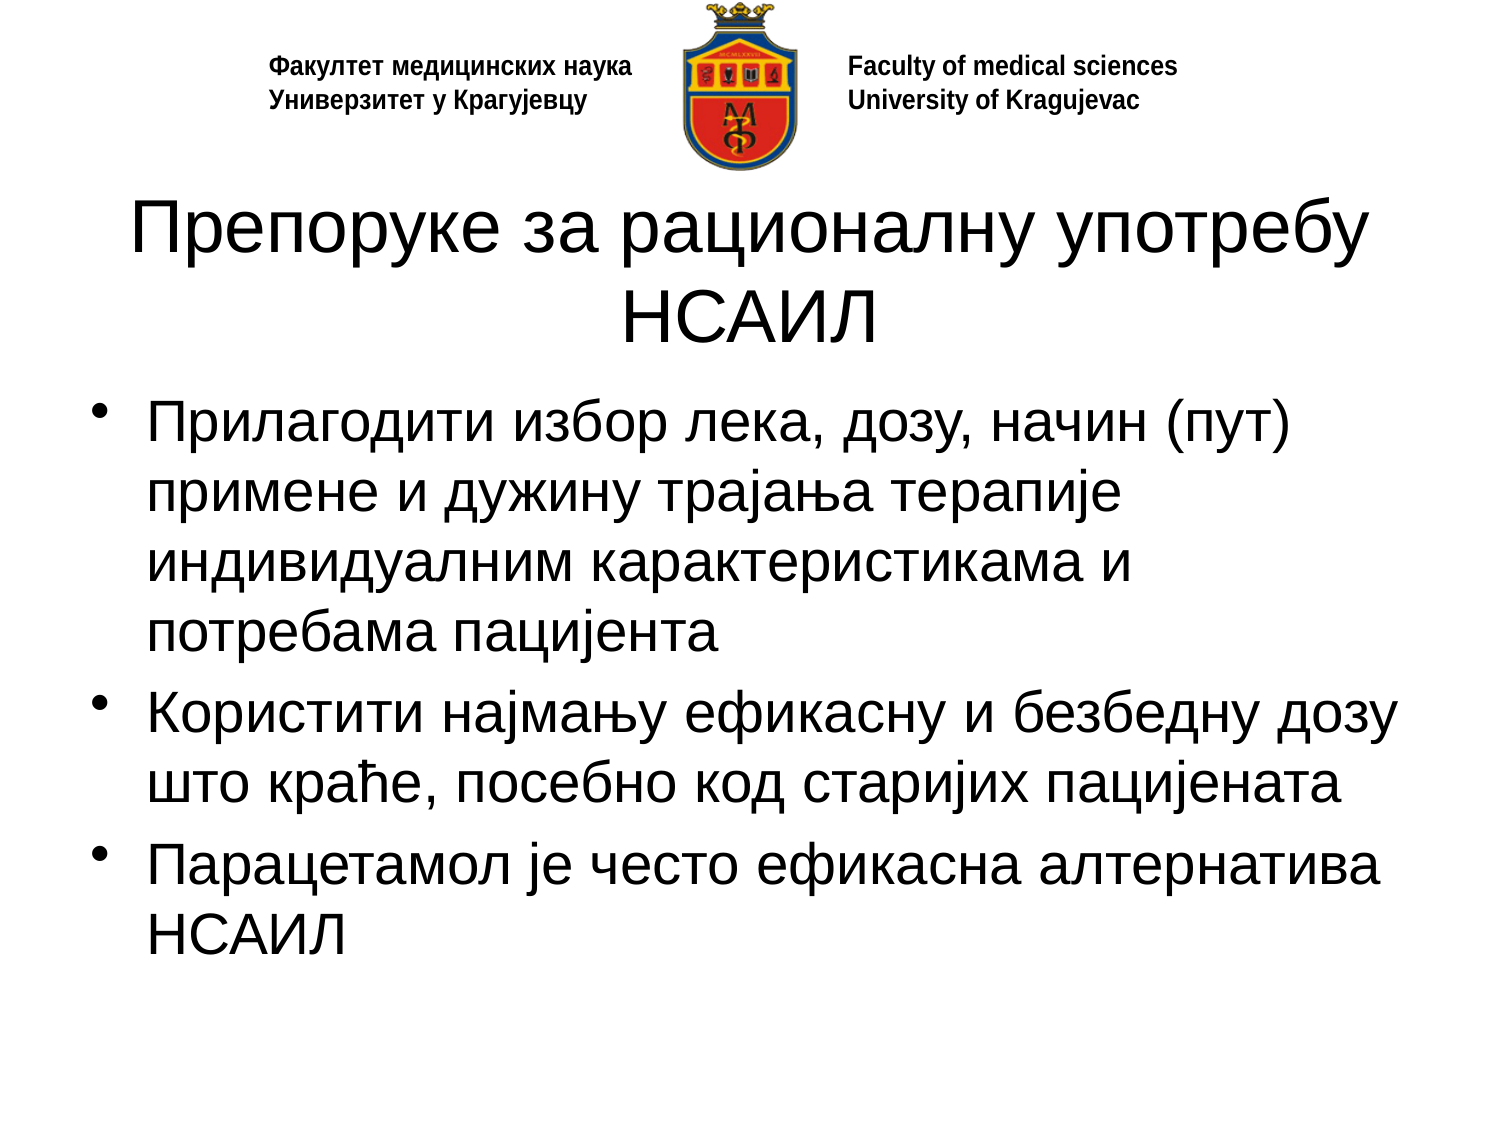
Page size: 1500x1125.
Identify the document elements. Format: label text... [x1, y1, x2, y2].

title Препоруке за рационалну употребу НСАИЛ [74, 173, 1426, 362]
list Прилагодити избор лека, дозу, начин (пут) примене и дужину трајања терапије индивидуалним карактеристикама и потребама пацијента Користити најмању ефикасну и безбедну дозу што краће, посебно код старијих пацијената Парацетамол је често ефикасна алтернатива НСАИЛ [74, 374, 1426, 1118]
